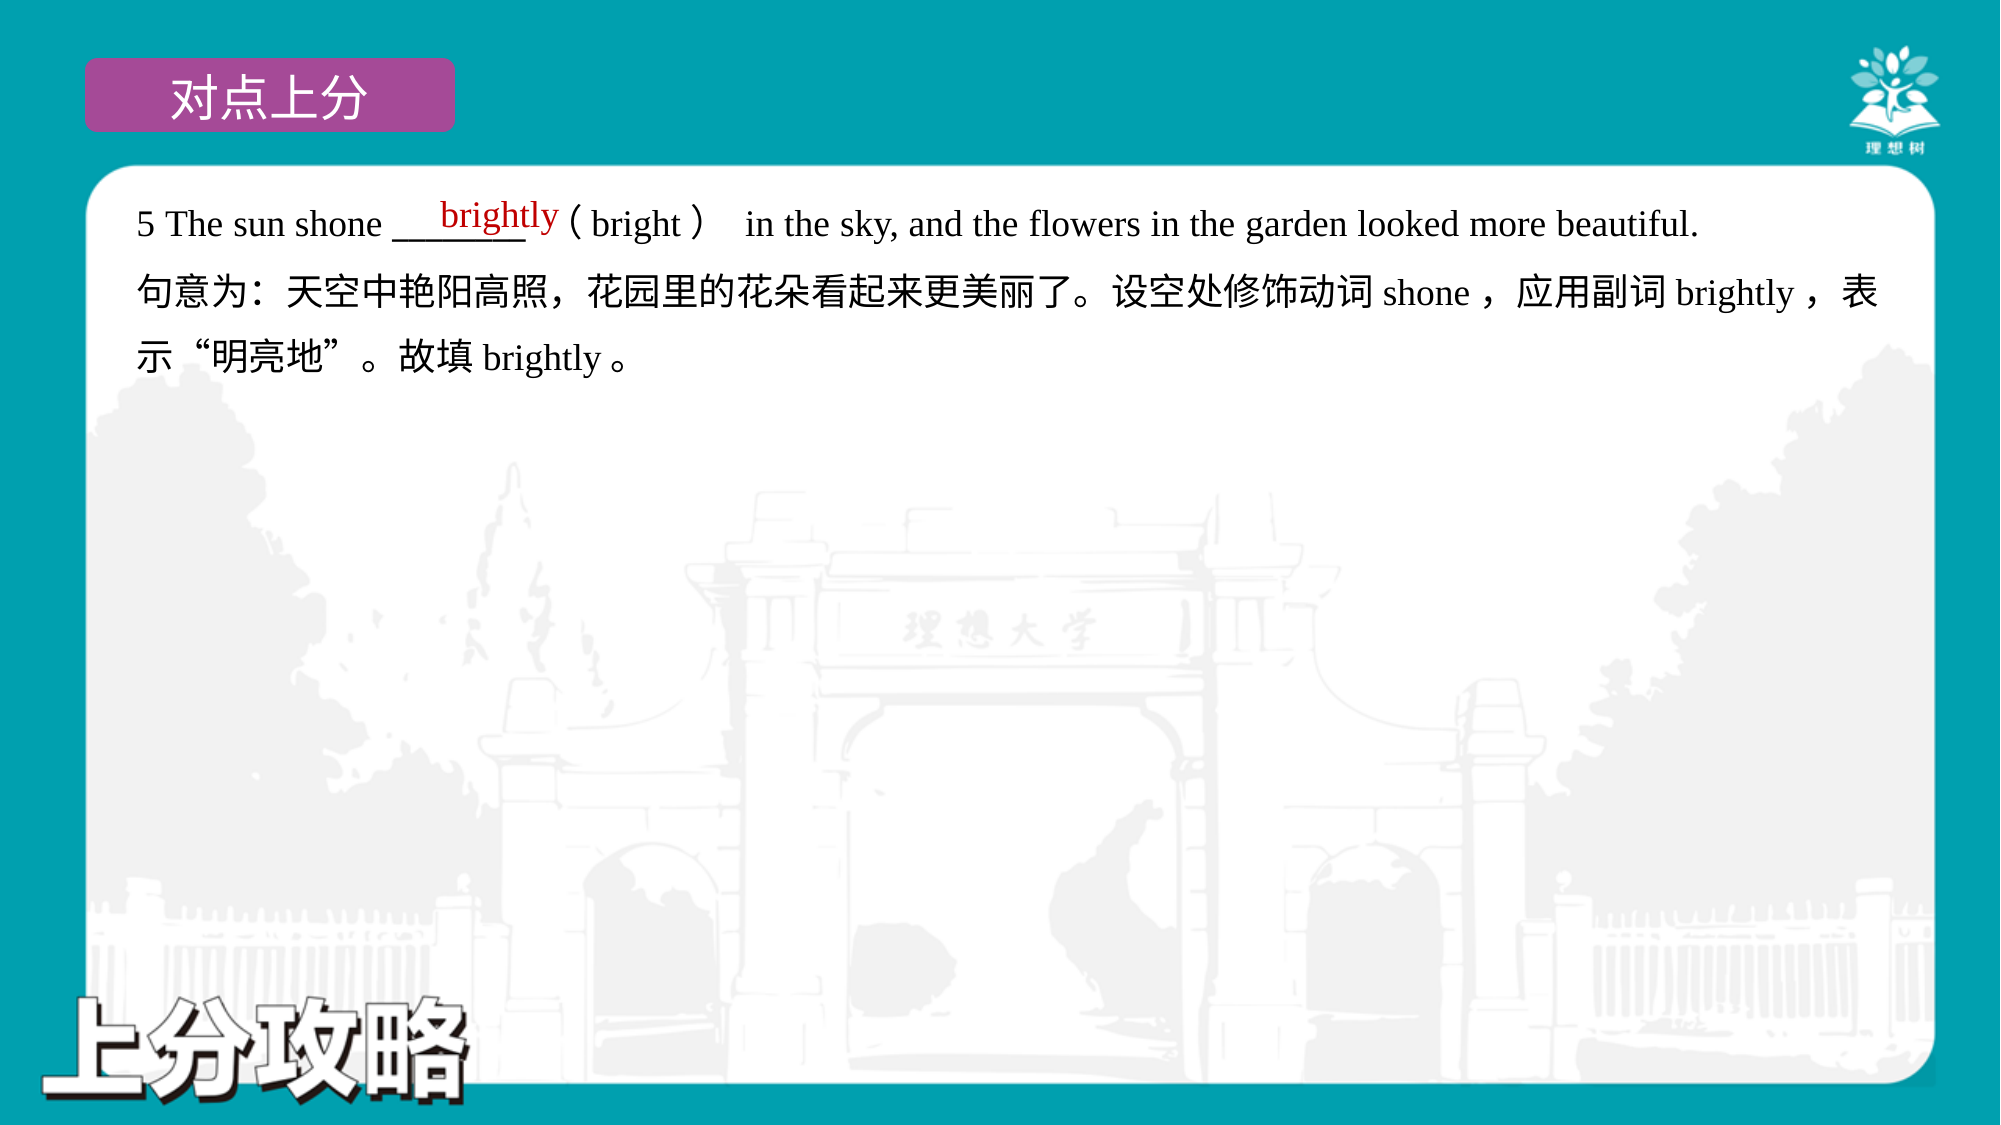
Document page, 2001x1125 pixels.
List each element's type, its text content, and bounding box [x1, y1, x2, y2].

picture [0, 0, 2000, 1125]
text_box 句意为：天空中艳阳高照，花园里的花朵看起来更美丽了。设空处修饰动词shone，应用副词brightly，表 示“明亮地”。故填brightly。 [136, 244, 1865, 372]
text_box 5 The sun shone ________ （bright） in the sky, and the flowers in the garden looked more beautiful. [136, 176, 1865, 237]
text_box brightly [426, 168, 573, 228]
